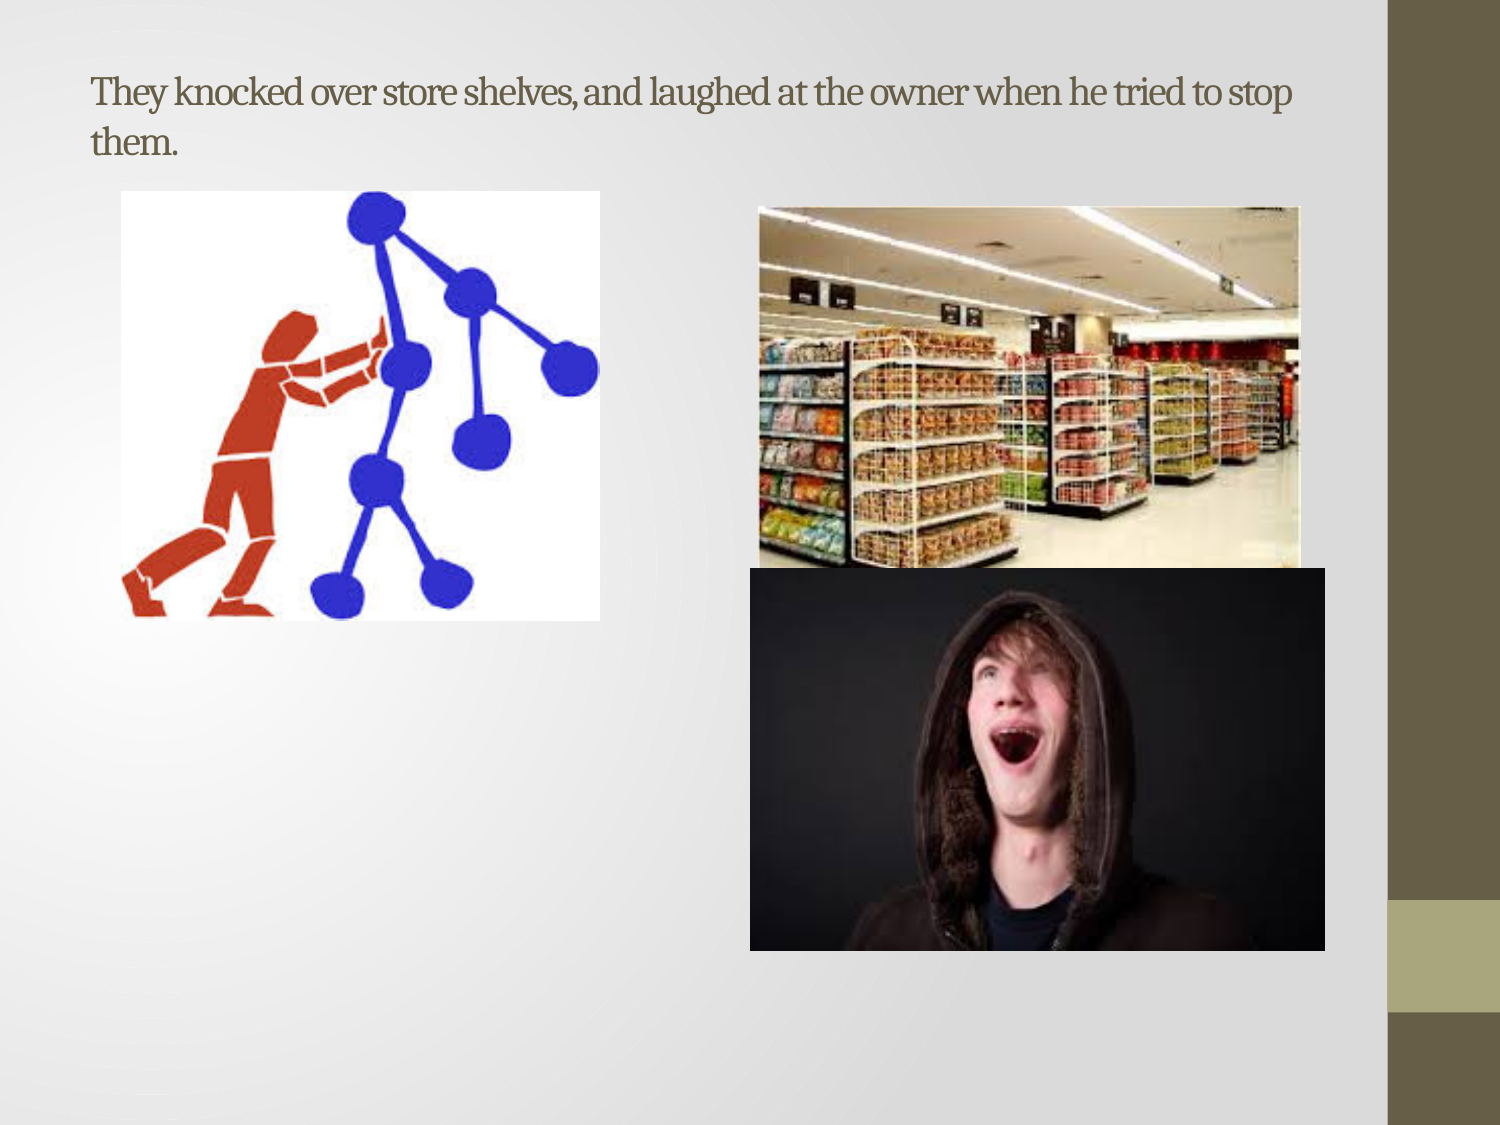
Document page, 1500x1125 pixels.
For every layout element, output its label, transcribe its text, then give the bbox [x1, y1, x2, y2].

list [19, 190, 702, 622]
picture [749, 205, 1326, 951]
title They knocked over store shelves, and laughed at the owner when he tried to stop them. [75, 45, 1325, 233]
